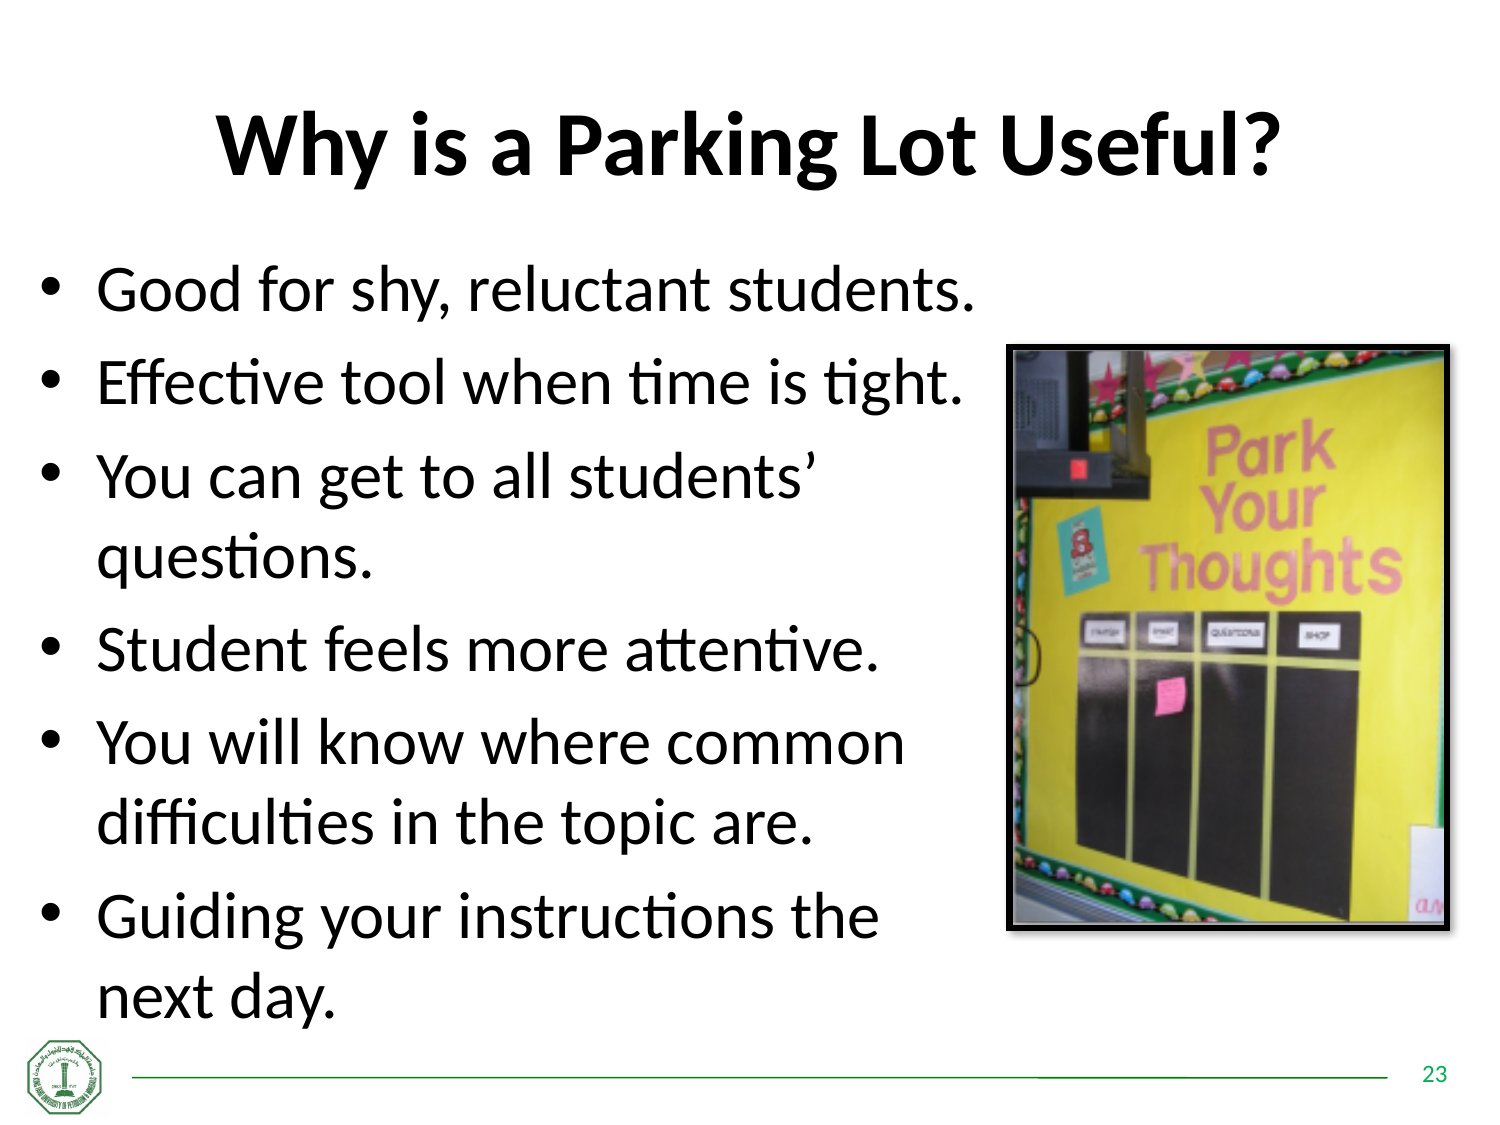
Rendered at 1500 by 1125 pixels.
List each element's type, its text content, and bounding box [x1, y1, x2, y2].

picture [25, 1038, 110, 1117]
slide_number 23 [1387, 1042, 1463, 1103]
list Good for shy, reluctant students. Effective tool when time is tight. You can get to all students’ questions. Student feels more attentive. You will know where common difficulties in the topic are. Guiding your instructions the next day. [24, 237, 1000, 943]
title Why is a Parking Lot Useful? [75, 45, 1425, 233]
picture [1012, 349, 1444, 926]
